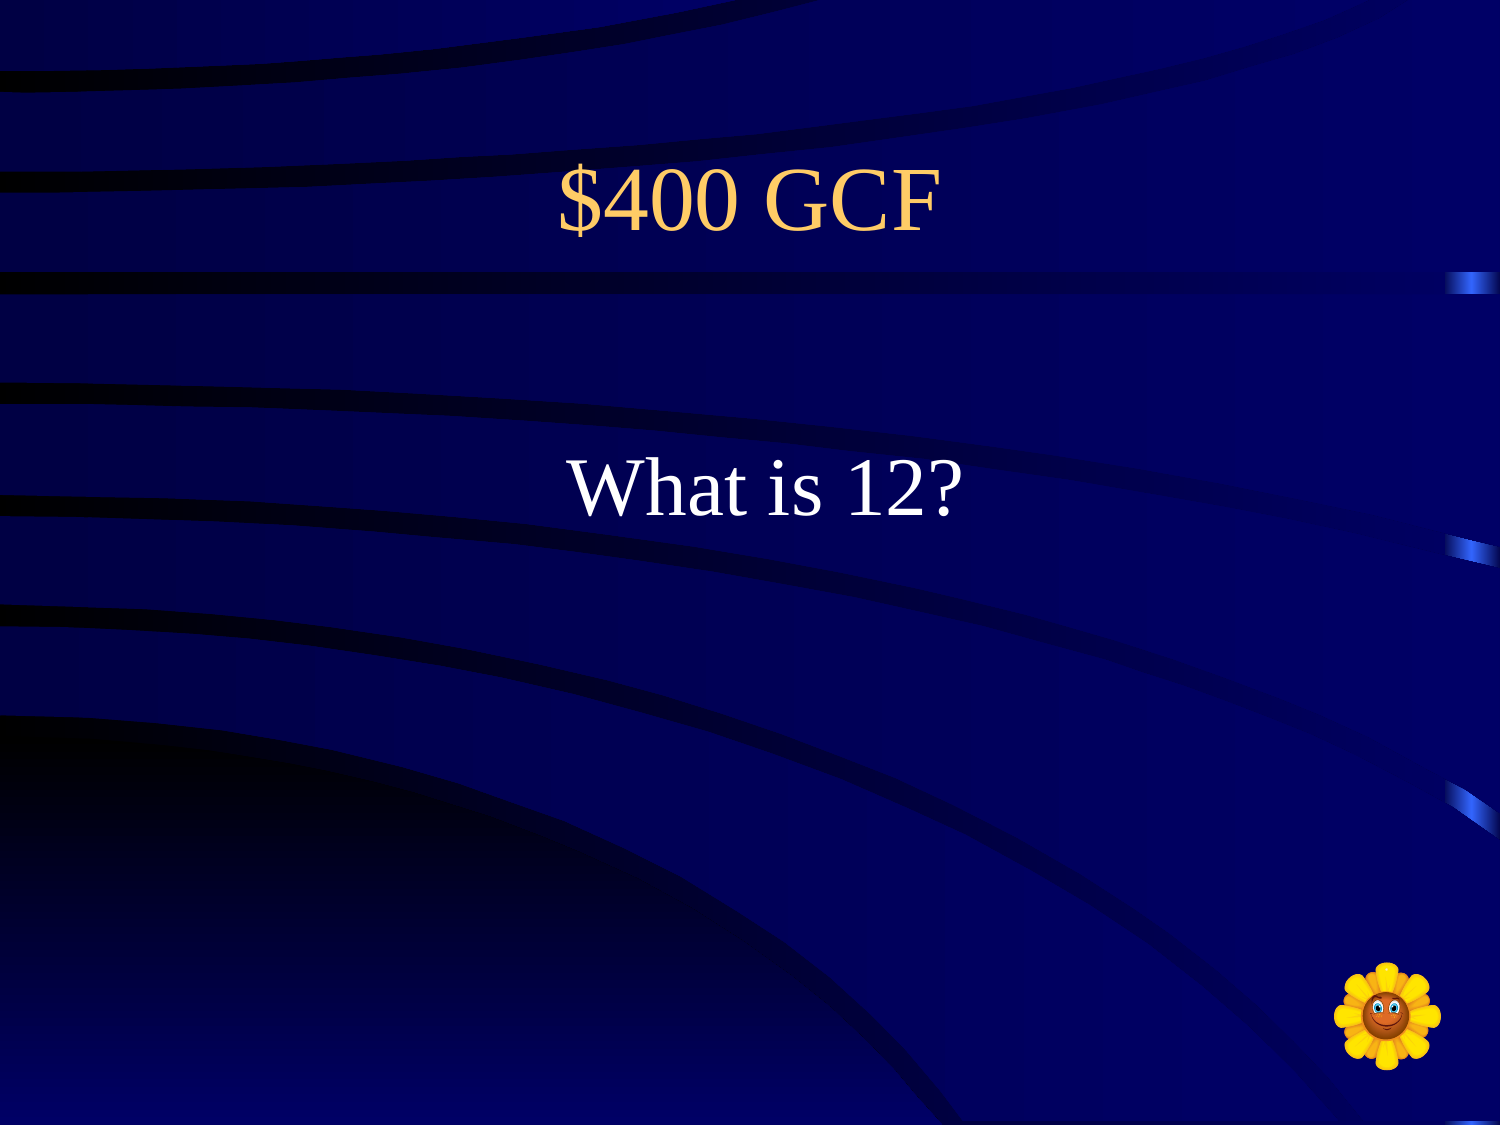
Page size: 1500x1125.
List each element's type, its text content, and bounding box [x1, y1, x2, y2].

text_box What is 12? [552, 425, 981, 540]
title $400 GCF [112, 99, 1388, 288]
picture [1333, 962, 1442, 1071]
